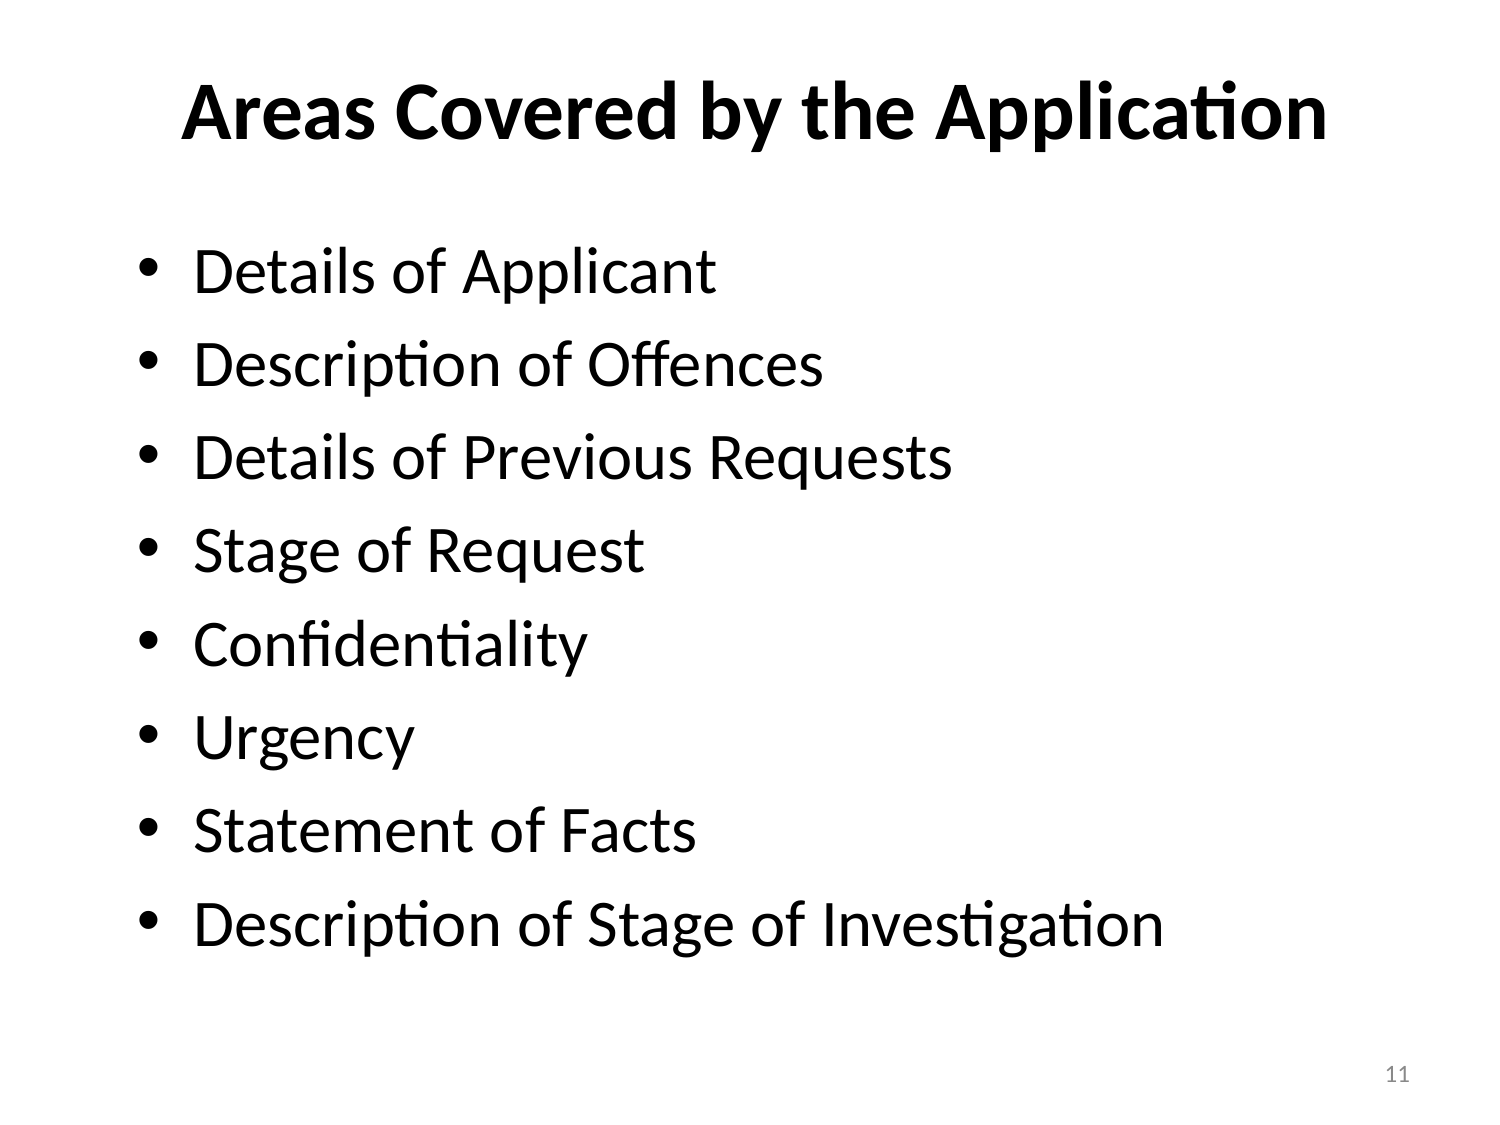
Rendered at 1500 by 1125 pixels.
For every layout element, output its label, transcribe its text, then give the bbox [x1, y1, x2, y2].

text_box Details of Applicant Description of Offences Details of Previous Requests Stage of Request Confidentiality Urgency Statement of Facts Description of Stage of Investigation [122, 218, 1394, 1043]
slide_number 11 [1074, 1042, 1425, 1103]
text_box Areas Covered by the Application [149, 37, 1353, 189]
